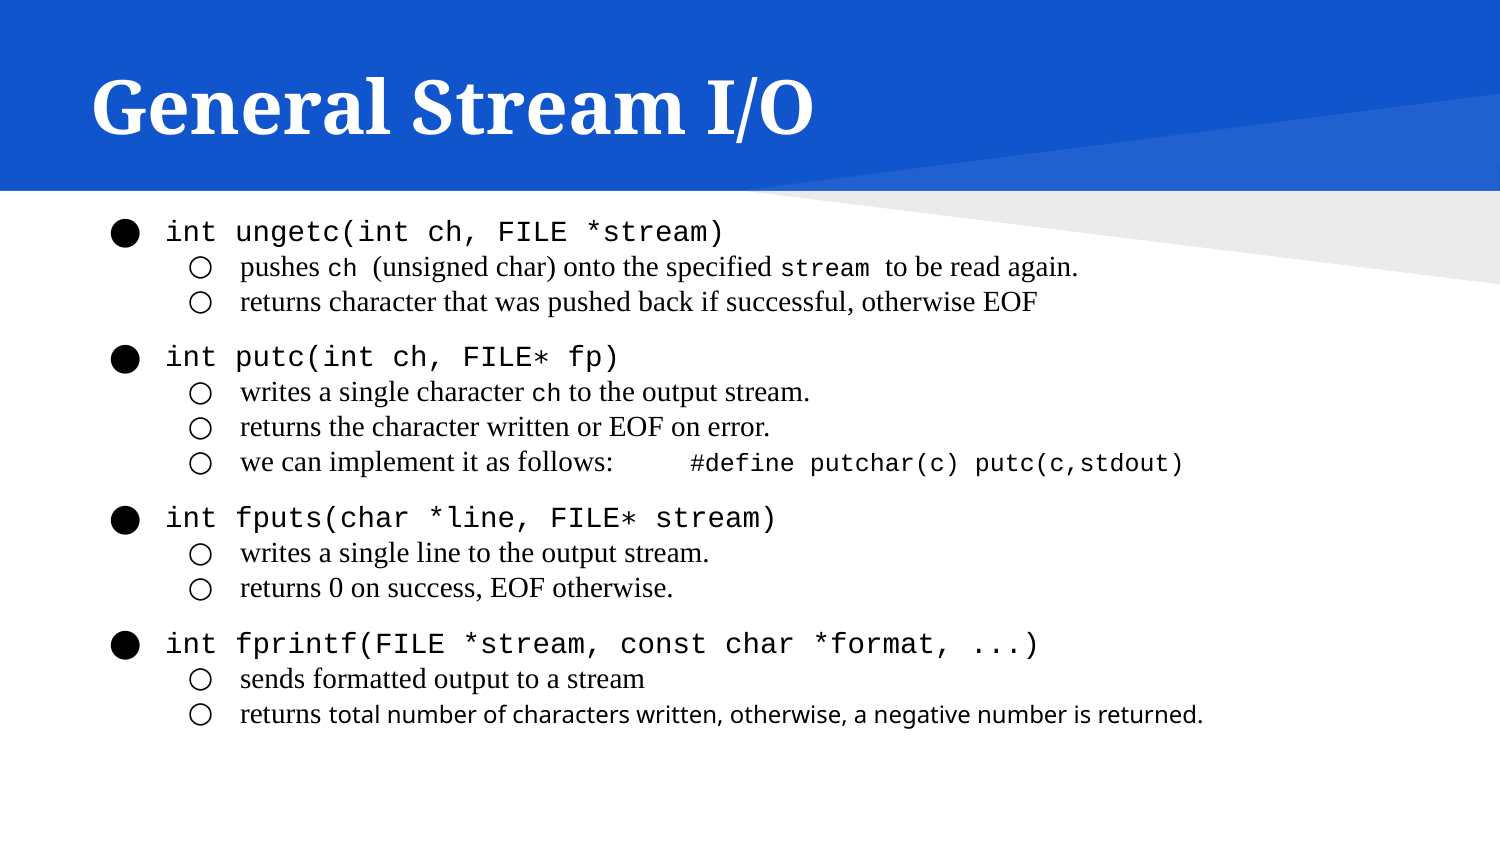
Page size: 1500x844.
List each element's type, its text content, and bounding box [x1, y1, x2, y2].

title General Stream I/O [75, 33, 1425, 175]
list int ungetc(int ch, FILE *stream) pushes ch (unsigned char) onto the specified stream to be read again. returns character that was pushed back if successful, otherwise EOF int putc(int ch, FILE∗ fp) writes a single character ch to the output stream. returns the character written or EOF on error. we can implement it as follows: #define putchar(c) putc(c,stdout) int fputs(char *line, FILE∗ stream) writes a single line to the output stream. returns 0 on success, EOF otherwise. int fprintf(FILE *stream, const char *format, ...) sends formatted output to a stream returns total number of characters written, otherwise, a negative number is returned. [75, 196, 1425, 808]
